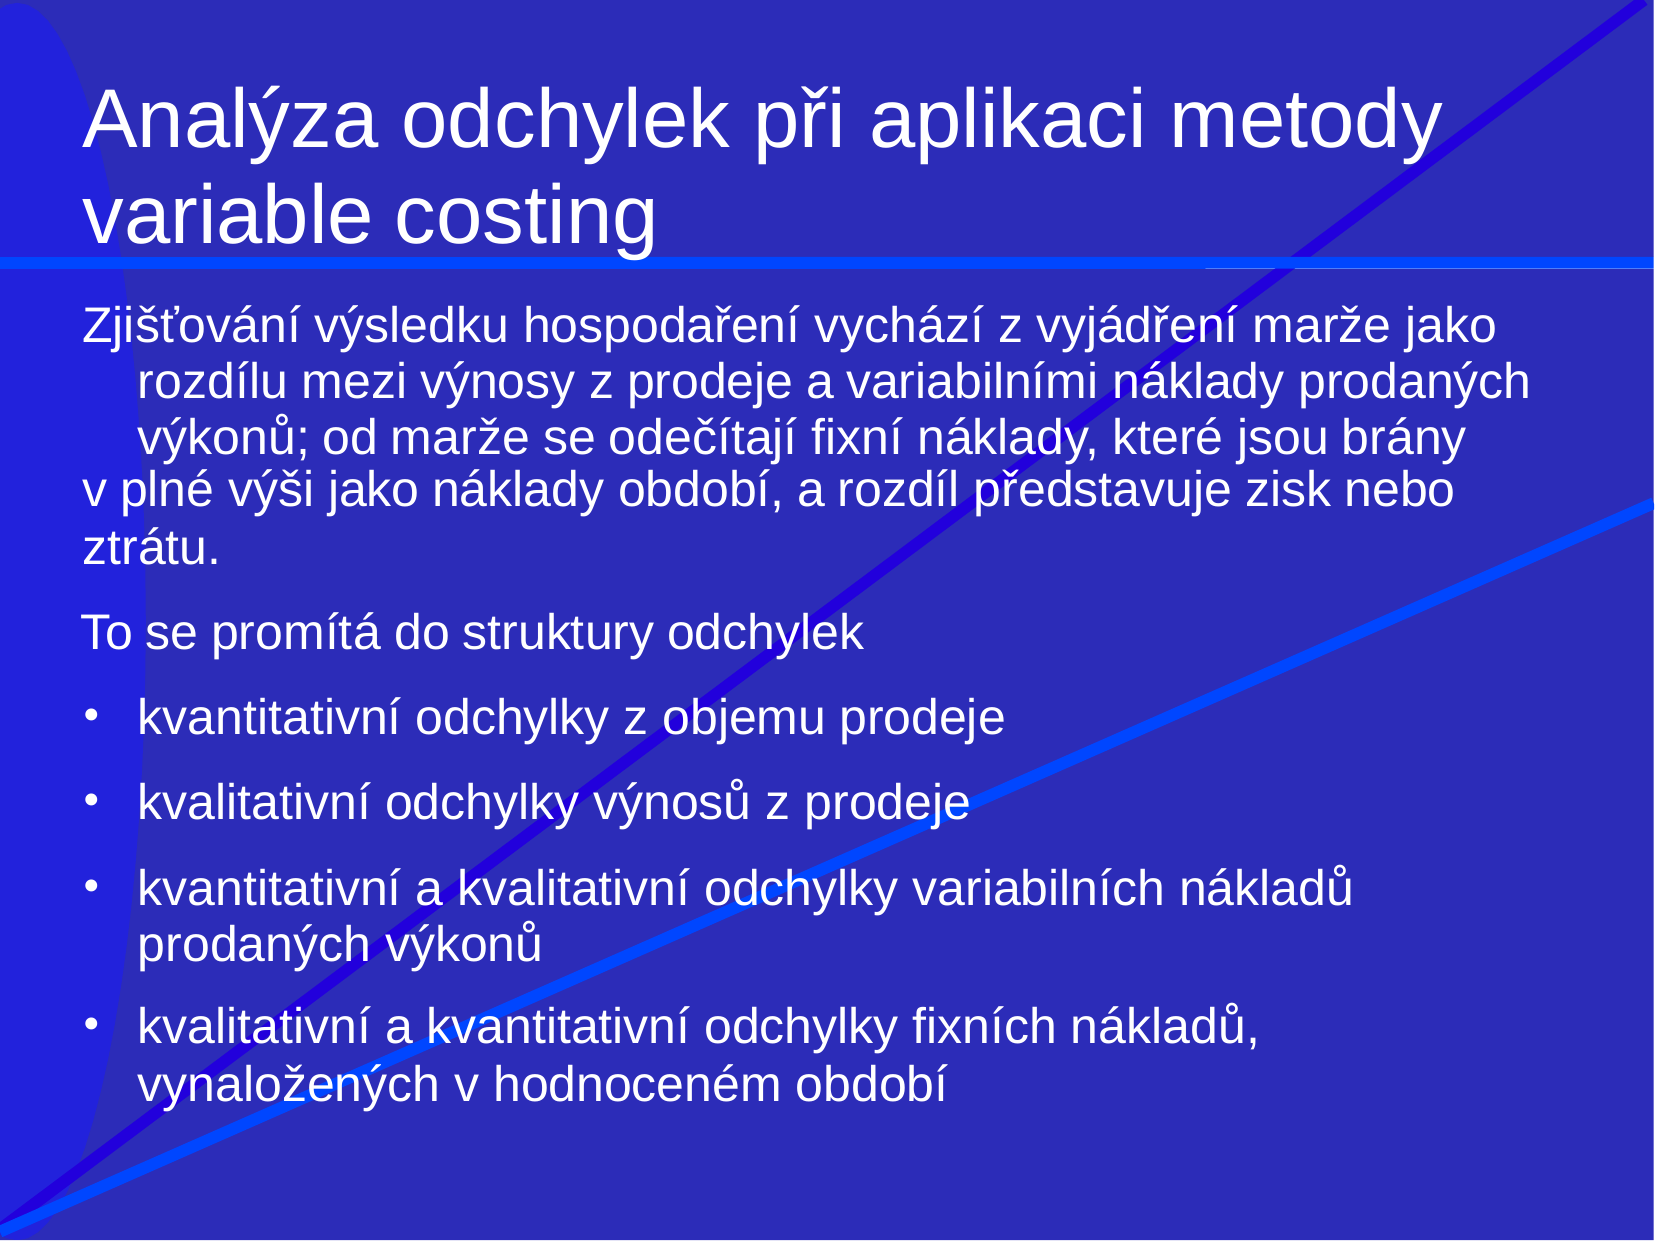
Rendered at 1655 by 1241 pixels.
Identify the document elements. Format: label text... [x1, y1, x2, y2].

text_box Zjišťování výsledku hospodaření vychází z vyjádření marže jako rozdílu mezi výnosy z prodeje a variabilními náklady prodaných výkonů; od marže se odečítají fixní náklady, které jsou brány v plné výši jako náklady období, a rozdíl představuje zisk nebo ztrátu. To se promítá do struktury odchylek kvantitativní odchylky z objemu prodeje kvalitativní odchylky výnosů z prodeje kvantitativní a kvalitativní odchylky variabilních nákladů prodaných výkonů kvalitativní a kvantitativní odchylky fixních nákladů, vynaložených v hodnoceném období [80, 296, 1542, 1112]
title Analýza odchylek při aplikaci metody variable costing [80, 67, 1574, 275]
